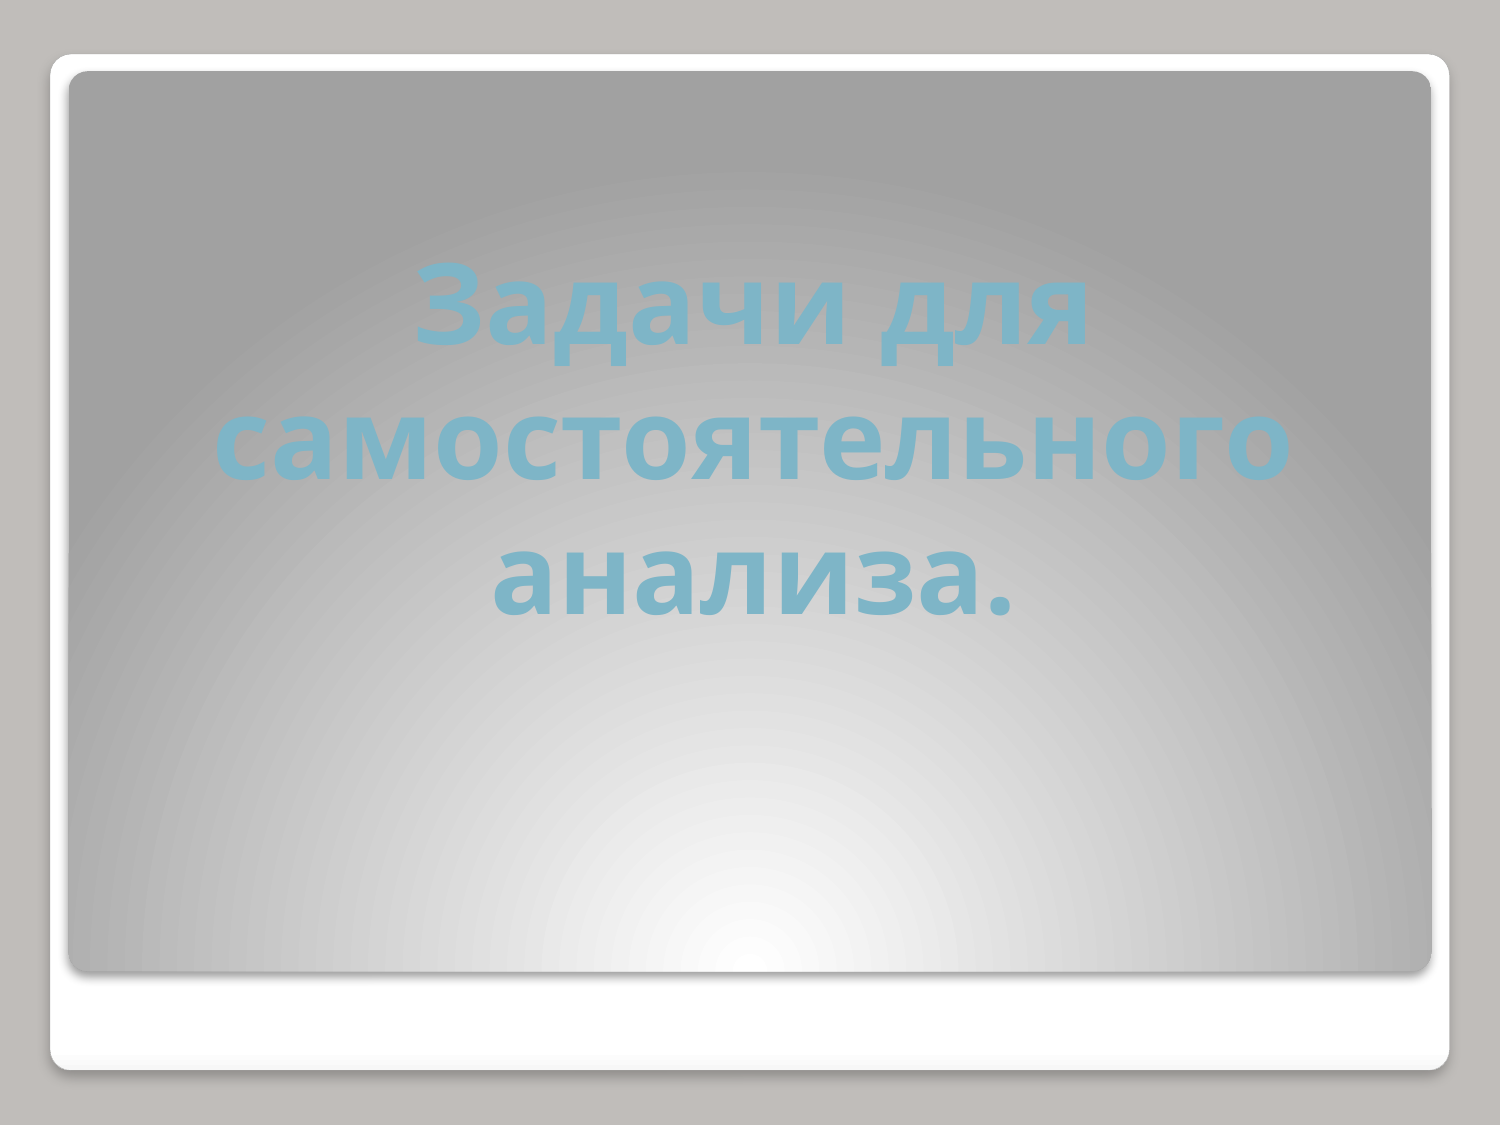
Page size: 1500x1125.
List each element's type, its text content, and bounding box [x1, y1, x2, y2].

title Задачи для самостоятельного анализа. [82, 117, 1425, 645]
